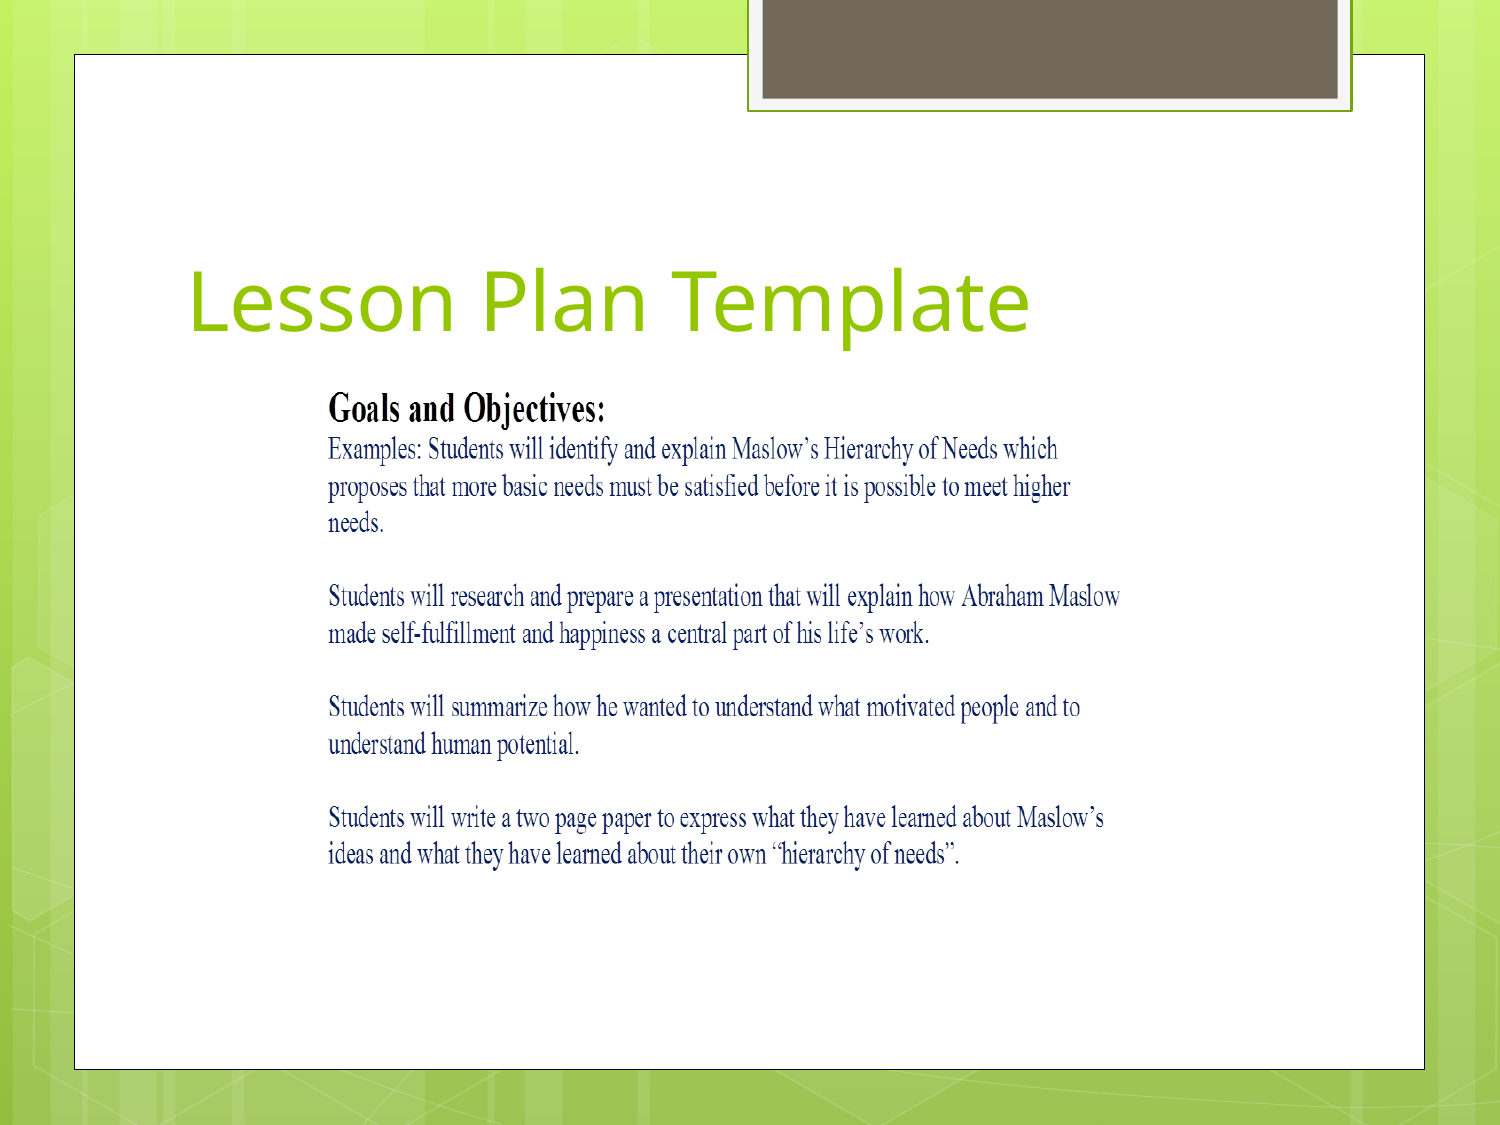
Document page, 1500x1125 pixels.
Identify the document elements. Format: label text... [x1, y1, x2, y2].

title Lesson Plan Template [171, 168, 1324, 357]
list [328, 380, 1126, 957]
